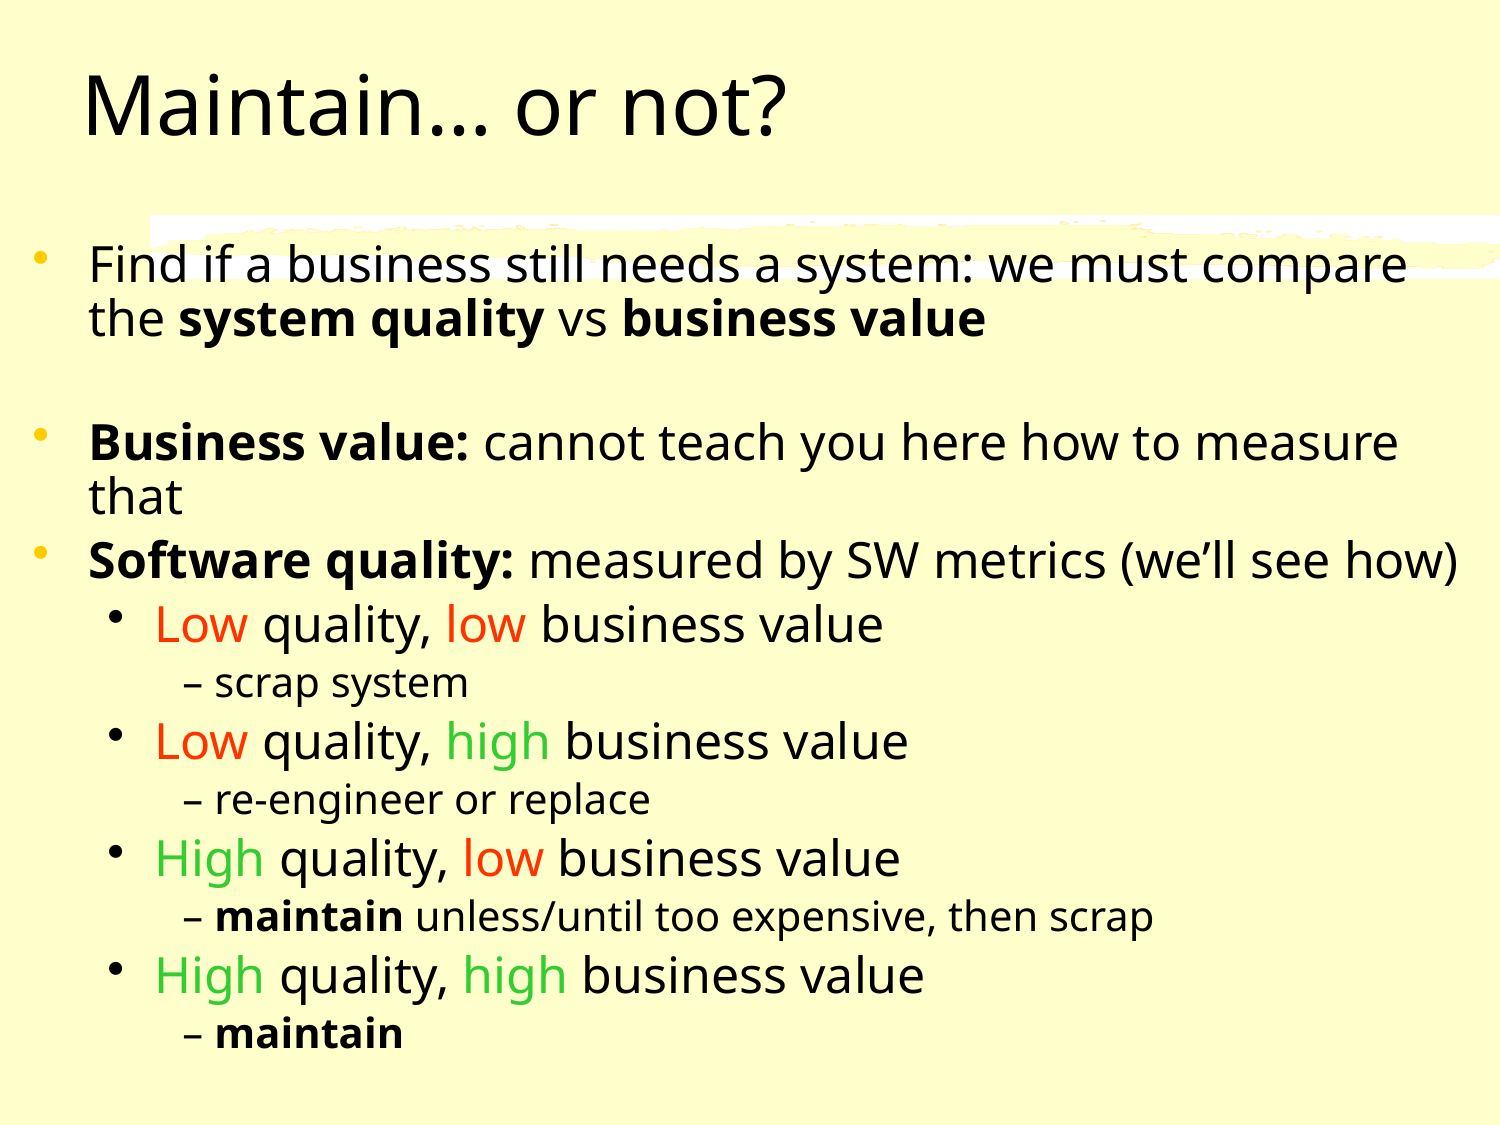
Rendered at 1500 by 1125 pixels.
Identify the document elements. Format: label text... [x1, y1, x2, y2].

list Find if a business still needs a system: we must compare the system quality vs business value Business value: cannot teach you here how to measure that Software quality: measured by SW metrics (we’ll see how) Low quality, low business value – scrap system Low quality, high business value – re-engineer or replace High quality, low business value – maintain unless/until too expensive, then scrap High quality, high business value – maintain [17, 231, 1500, 1023]
title Maintain… or not? [66, 0, 1342, 160]
